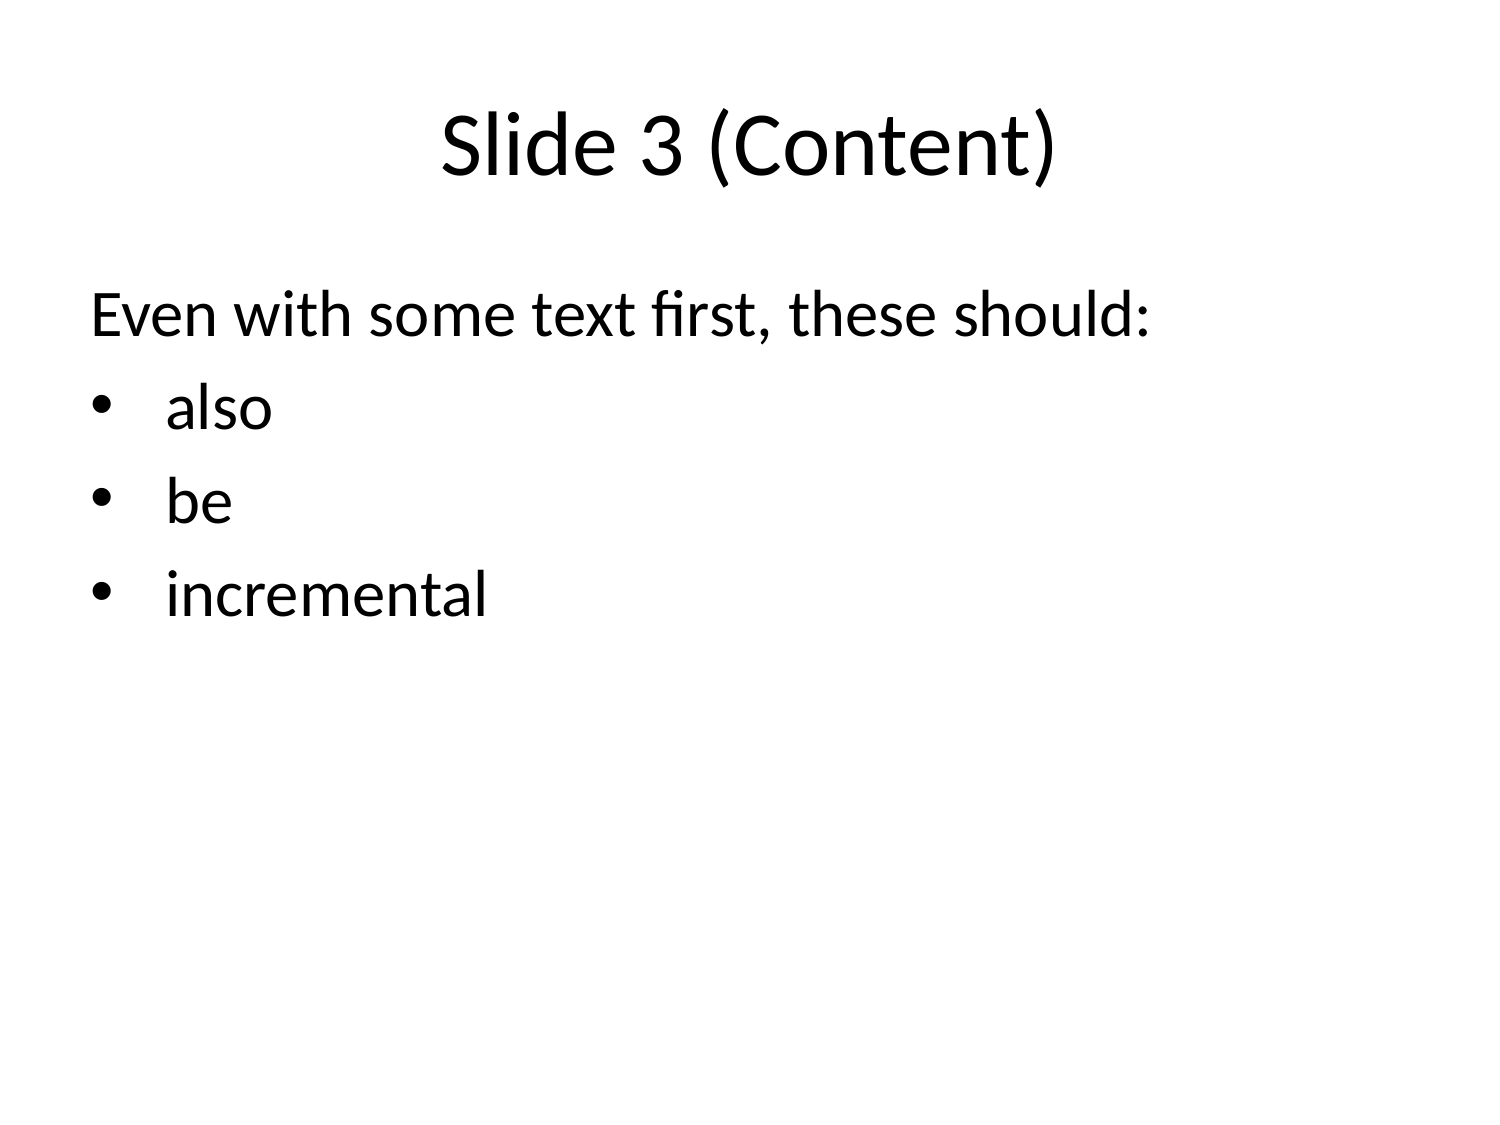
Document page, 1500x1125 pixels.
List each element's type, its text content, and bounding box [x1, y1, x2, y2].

title Slide 3 (Content) [75, 45, 1425, 233]
list Even with some text first, these should: also be incremental [75, 262, 1425, 1005]
